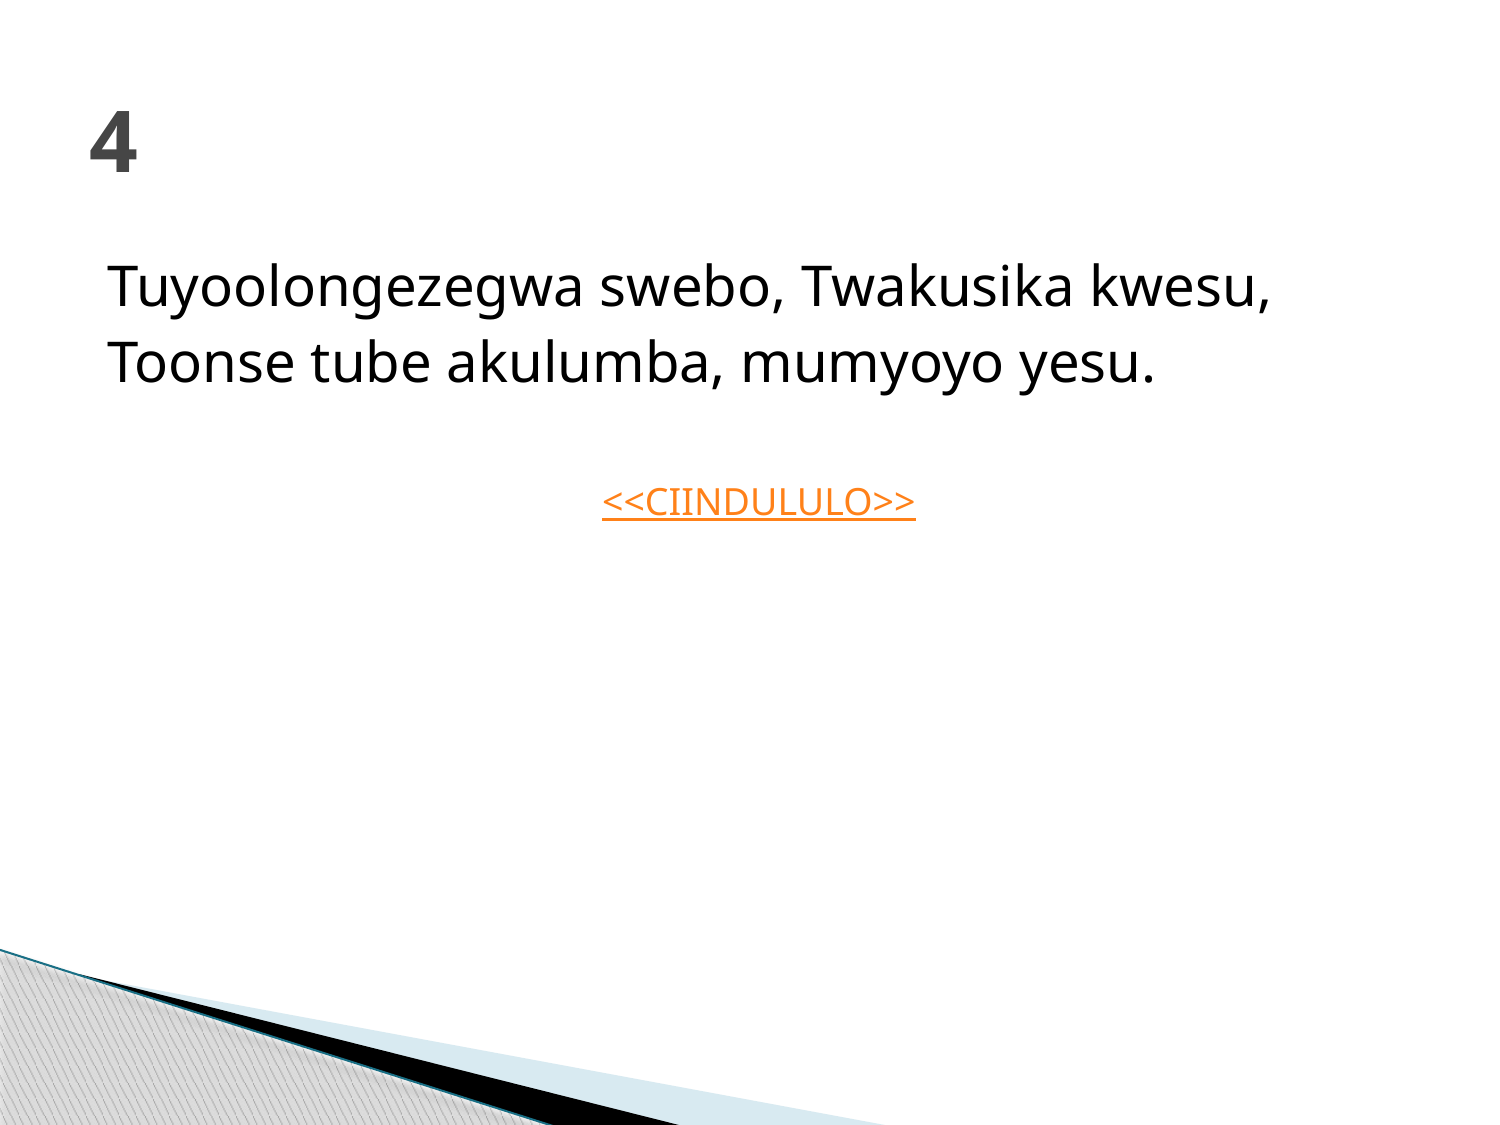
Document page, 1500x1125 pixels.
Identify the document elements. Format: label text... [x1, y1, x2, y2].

list Tuyoolongezegwa swebo, Twakusika kwesu, Toonse tube akulumba, mumyoyo yesu. <<CIINDULULO>> [75, 243, 1425, 986]
title 4 [75, 45, 1425, 233]
